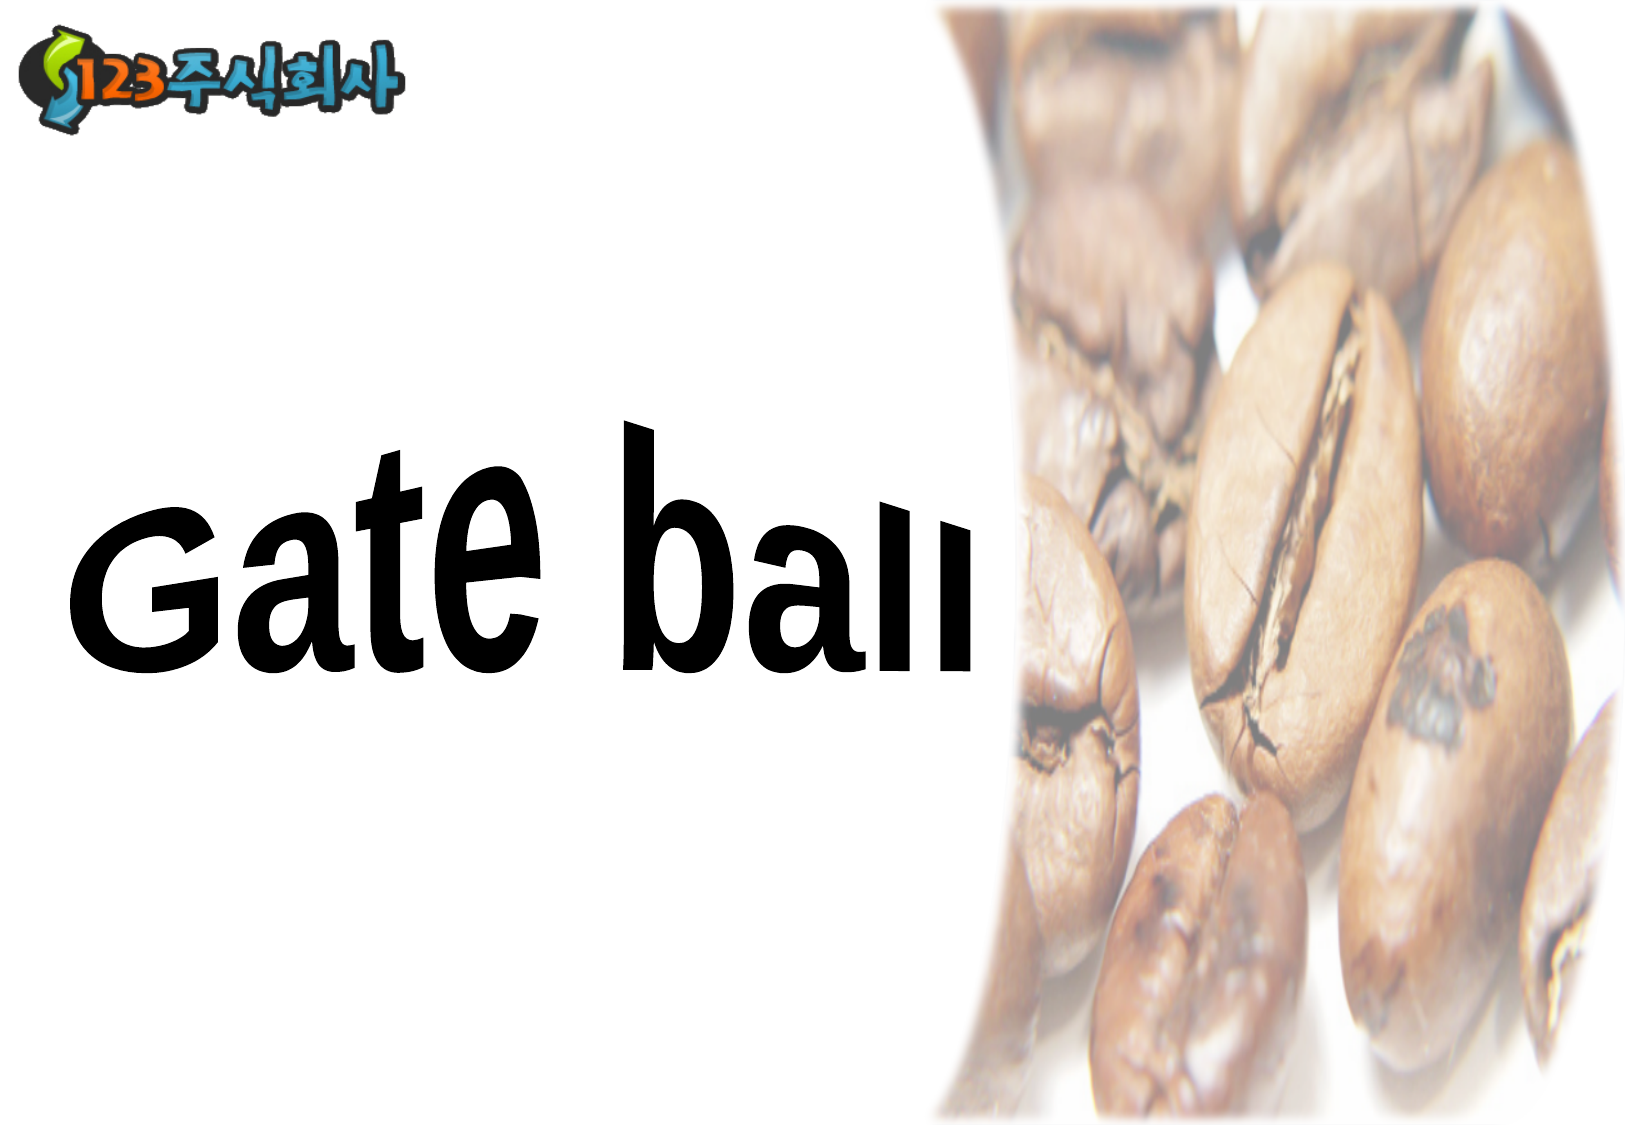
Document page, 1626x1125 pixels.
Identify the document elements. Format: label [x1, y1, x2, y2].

text_box [947, 14, 1612, 1112]
text_box [951, 17, 1609, 1109]
picture [0, 6, 423, 152]
